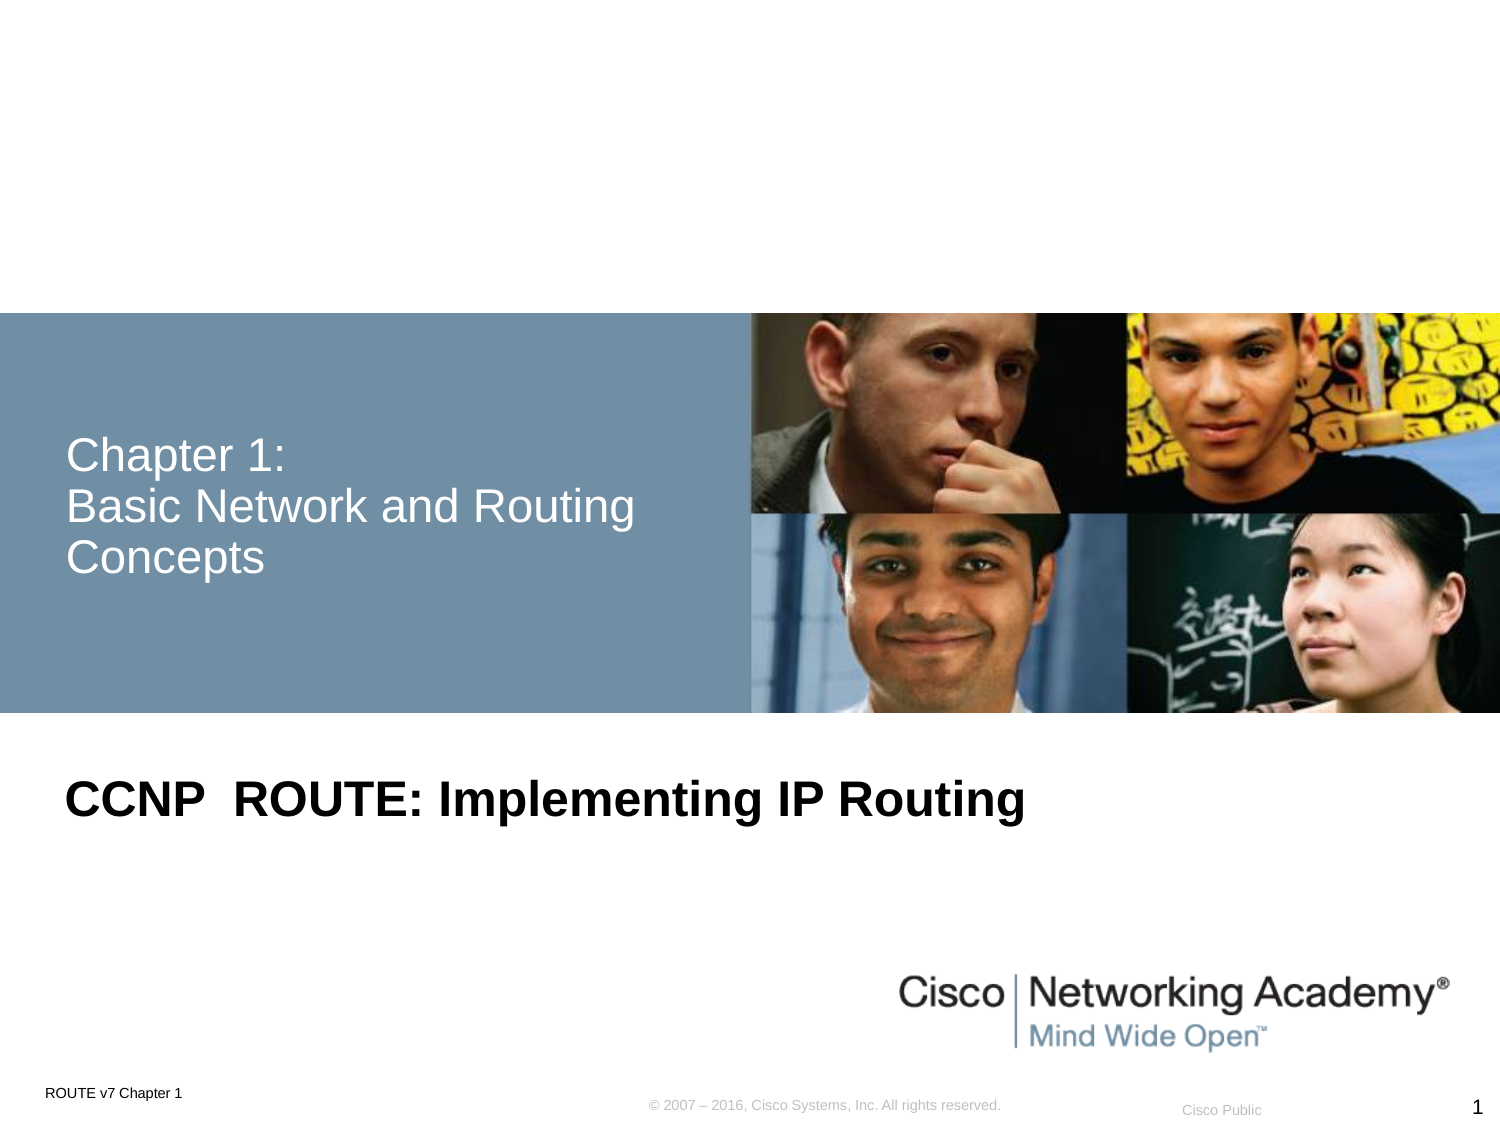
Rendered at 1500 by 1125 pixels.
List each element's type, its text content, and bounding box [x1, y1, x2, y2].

picture [0, 313, 1500, 713]
title Chapter 1: Basic Network and Routing Concepts [51, 423, 736, 592]
subtitle CCNP ROUTE: Implementing IP Routing [50, 766, 1165, 875]
picture [899, 974, 1450, 1053]
